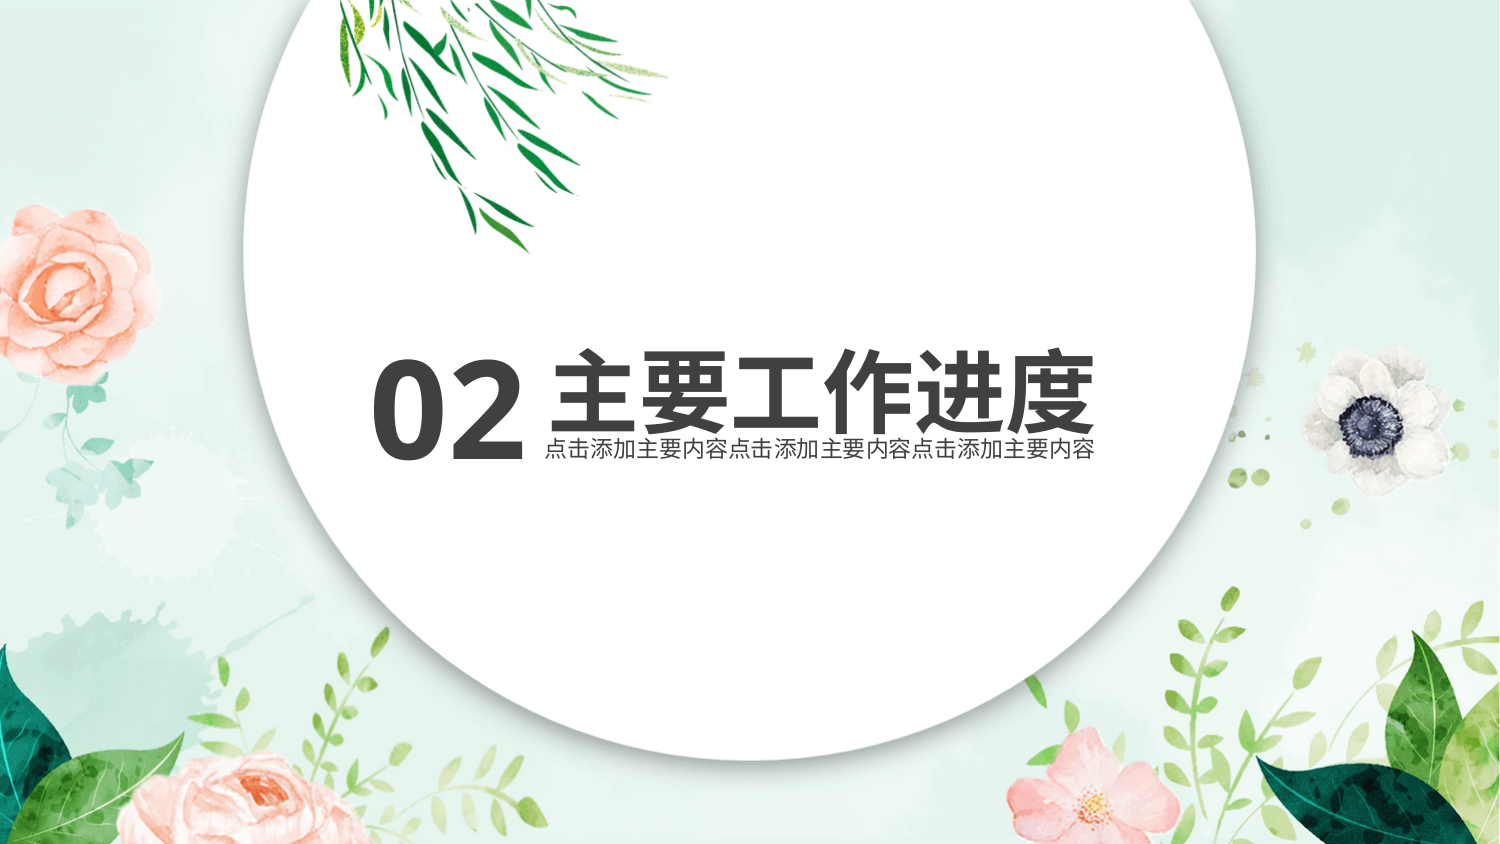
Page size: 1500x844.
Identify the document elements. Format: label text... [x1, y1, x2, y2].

picture [0, 0, 1500, 844]
text_box 02 [354, 315, 542, 495]
text_box 点击添加主要内容点击添加主要内容点击添加主要内容 [500, 427, 1141, 470]
text_box 主要工作进度 [532, 327, 1113, 427]
